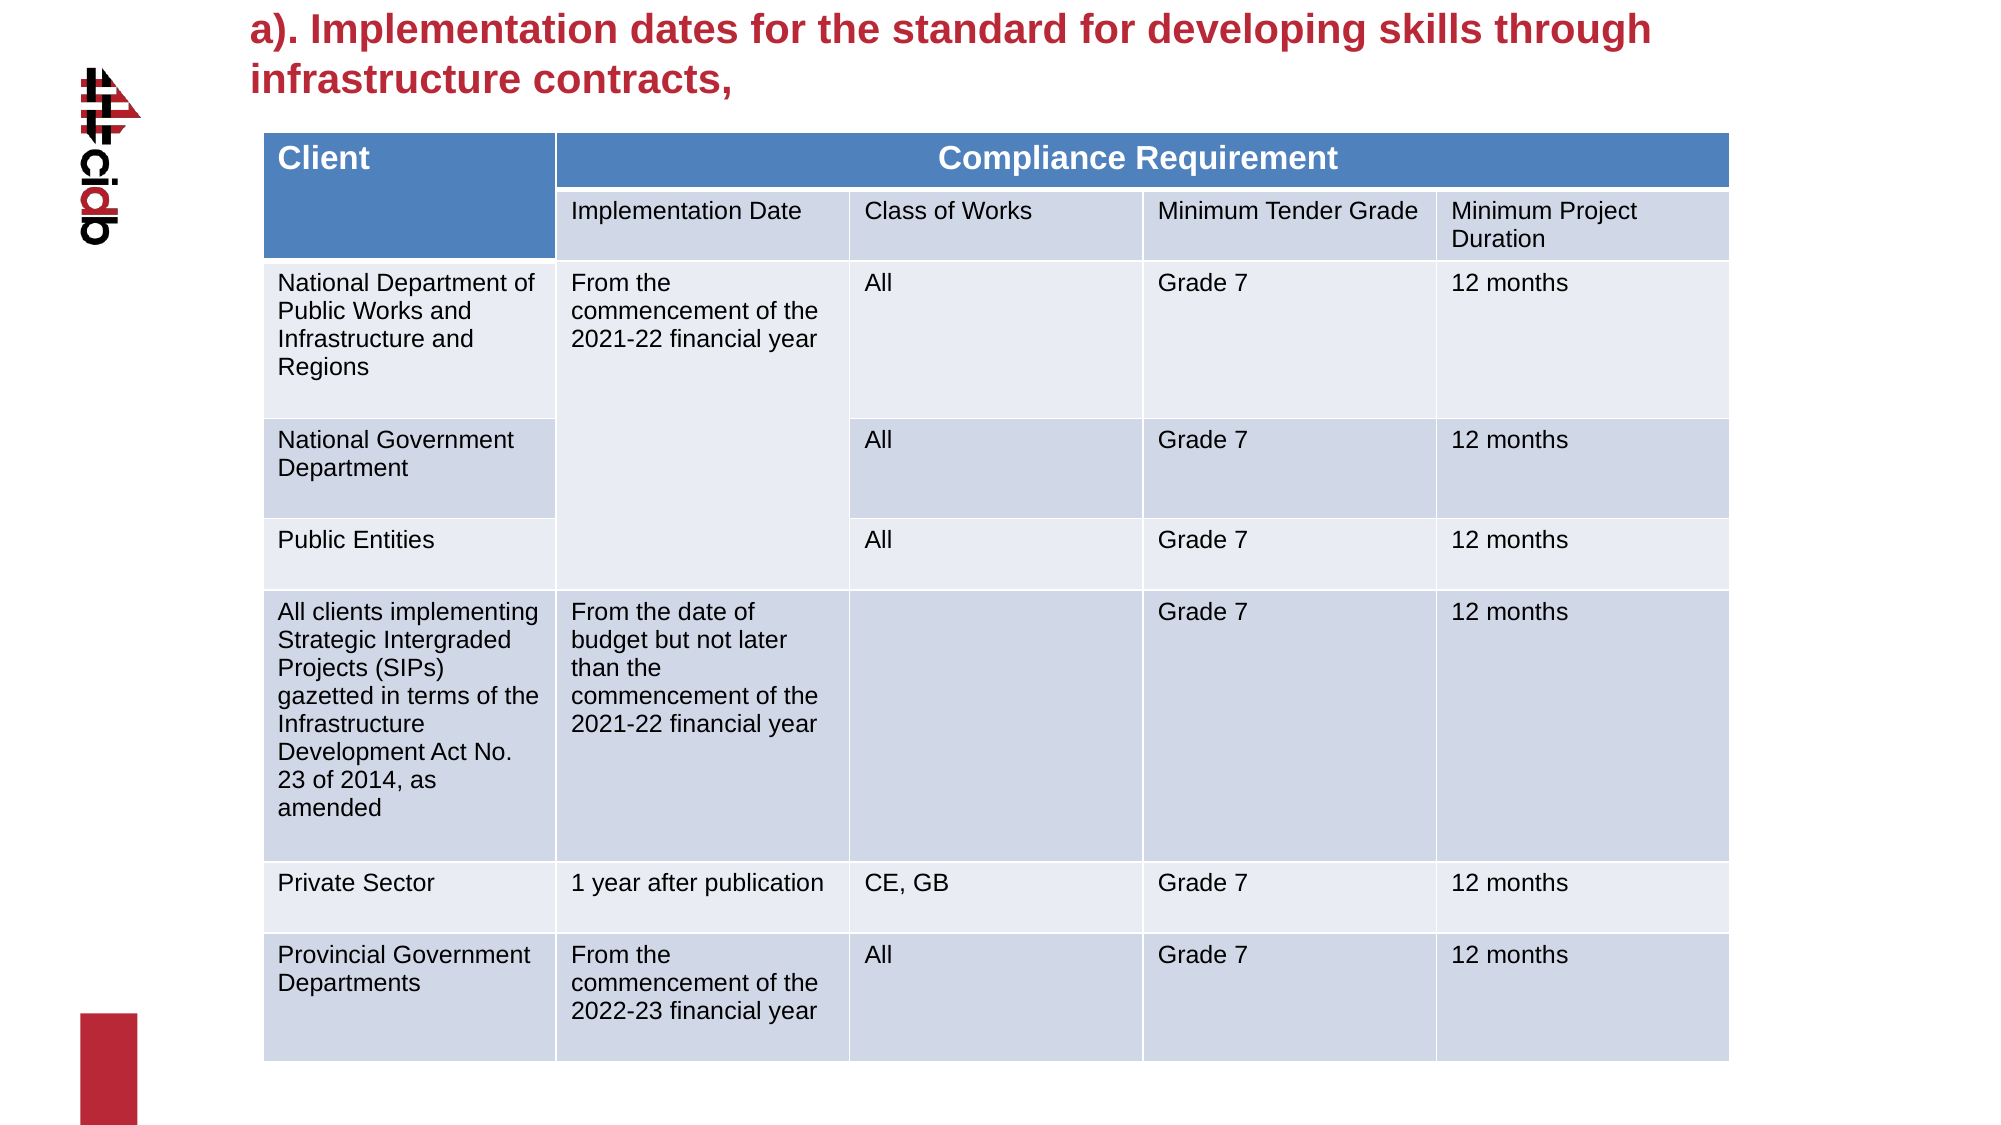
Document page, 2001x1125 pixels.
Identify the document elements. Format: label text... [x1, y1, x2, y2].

table_cell 12 months [1437, 519, 1729, 589]
table_cell All [850, 519, 1142, 589]
table_header Compliance Requirement [557, 133, 1729, 187]
table_cell All [850, 419, 1142, 518]
table_cell Private Sector [264, 863, 555, 932]
table_cell 12 months [1437, 419, 1729, 518]
title a). Implementation dates for the standard for developing skills through infrastructure contracts, [249, 1, 1731, 103]
table_cell All [850, 262, 1142, 418]
table_cell Grade 7 [1144, 519, 1436, 589]
table_cell 12 months [1437, 262, 1729, 418]
table_cell Class of Works [850, 192, 1142, 260]
table_cell From the date of budget but not later than the commencement of the 2021-22 financial year [557, 591, 849, 861]
table_header Client [264, 133, 555, 258]
table_cell [850, 591, 1142, 861]
table_cell All clients implementing Strategic Intergraded Projects (SIPs) gazetted in terms of the Infrastructure Development Act No. 23 of 2014, as amended [264, 591, 555, 861]
table_cell Minimum Project Duration [1437, 192, 1729, 260]
table_cell From the commencement of the 2021-22 financial year [557, 262, 849, 589]
table_cell From the commencement of the 2022-23 financial year [557, 934, 849, 1061]
table_cell Grade 7 [1144, 419, 1436, 518]
table_cell Minimum Tender Grade [1144, 192, 1436, 260]
table_cell 12 months [1437, 863, 1729, 932]
table_cell Provincial Government Departments [264, 934, 555, 1061]
table_cell CE, GB [850, 863, 1142, 932]
table_cell Public Entities [264, 519, 555, 589]
table_cell 1 year after publication [557, 863, 849, 932]
picture [70, 60, 148, 253]
table_cell Grade 7 [1144, 262, 1436, 418]
table_cell 12 months [1437, 591, 1729, 861]
table_cell Implementation Date [557, 192, 849, 260]
table_cell 12 months [1437, 934, 1729, 1061]
table_cell Grade 7 [1144, 934, 1436, 1061]
table_cell National Department of Public Works and Infrastructure and Regions [264, 264, 555, 418]
table_cell All [850, 934, 1142, 1061]
table_cell National Government Department [264, 419, 555, 518]
table_cell Grade 7 [1144, 591, 1436, 861]
table_cell Grade 7 [1144, 863, 1436, 932]
